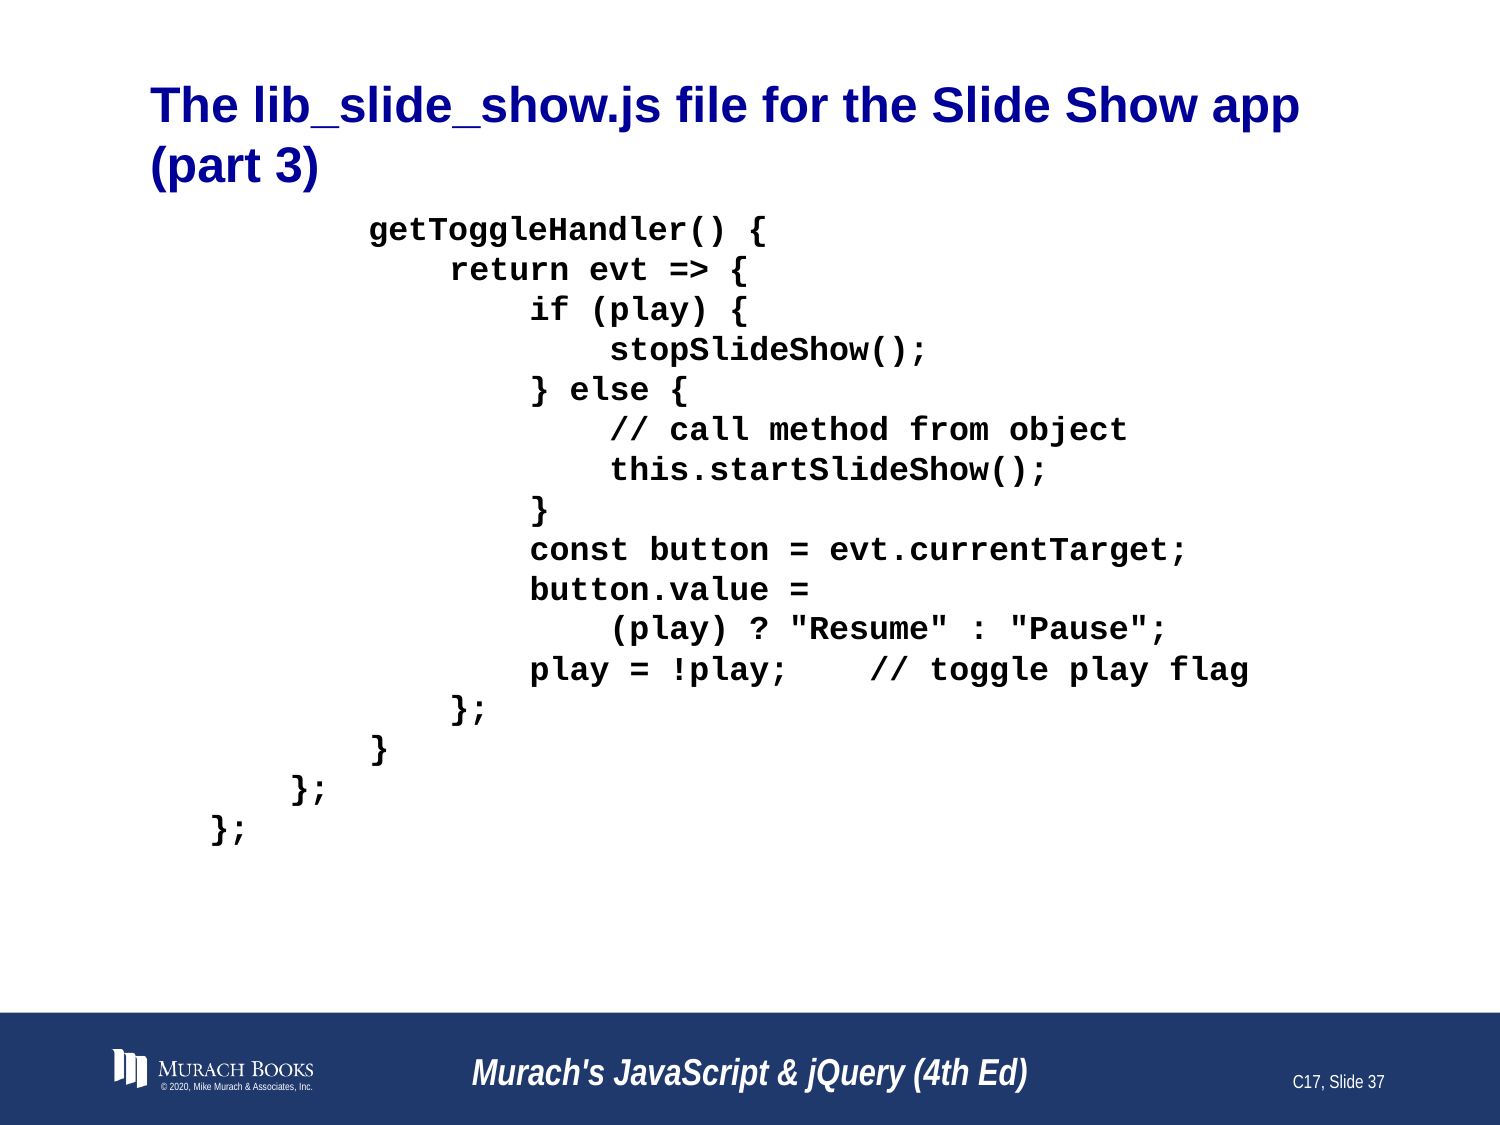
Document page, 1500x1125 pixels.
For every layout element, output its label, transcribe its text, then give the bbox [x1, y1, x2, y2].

slide_number Murach's JavaScript & jQuery (4th Ed) [463, 1025, 1050, 1100]
slide_number C17, Slide 37 [1087, 1025, 1400, 1100]
title The lib_slide_show.js file for the Slide Show app (part 3) [150, 72, 1350, 194]
list getToggleHandler() { return evt => { if (play) { stopSlideShow(); } else { // call method from object this.startSlideShow(); } const button = evt.currentTarget; button.value = (play) ? "Resume" : "Pause"; play = !play; // toggle play flag }; } }; }; [137, 200, 1350, 1000]
footer © 2020, Mike Murach & Associates, Inc. [12, 1025, 463, 1100]
